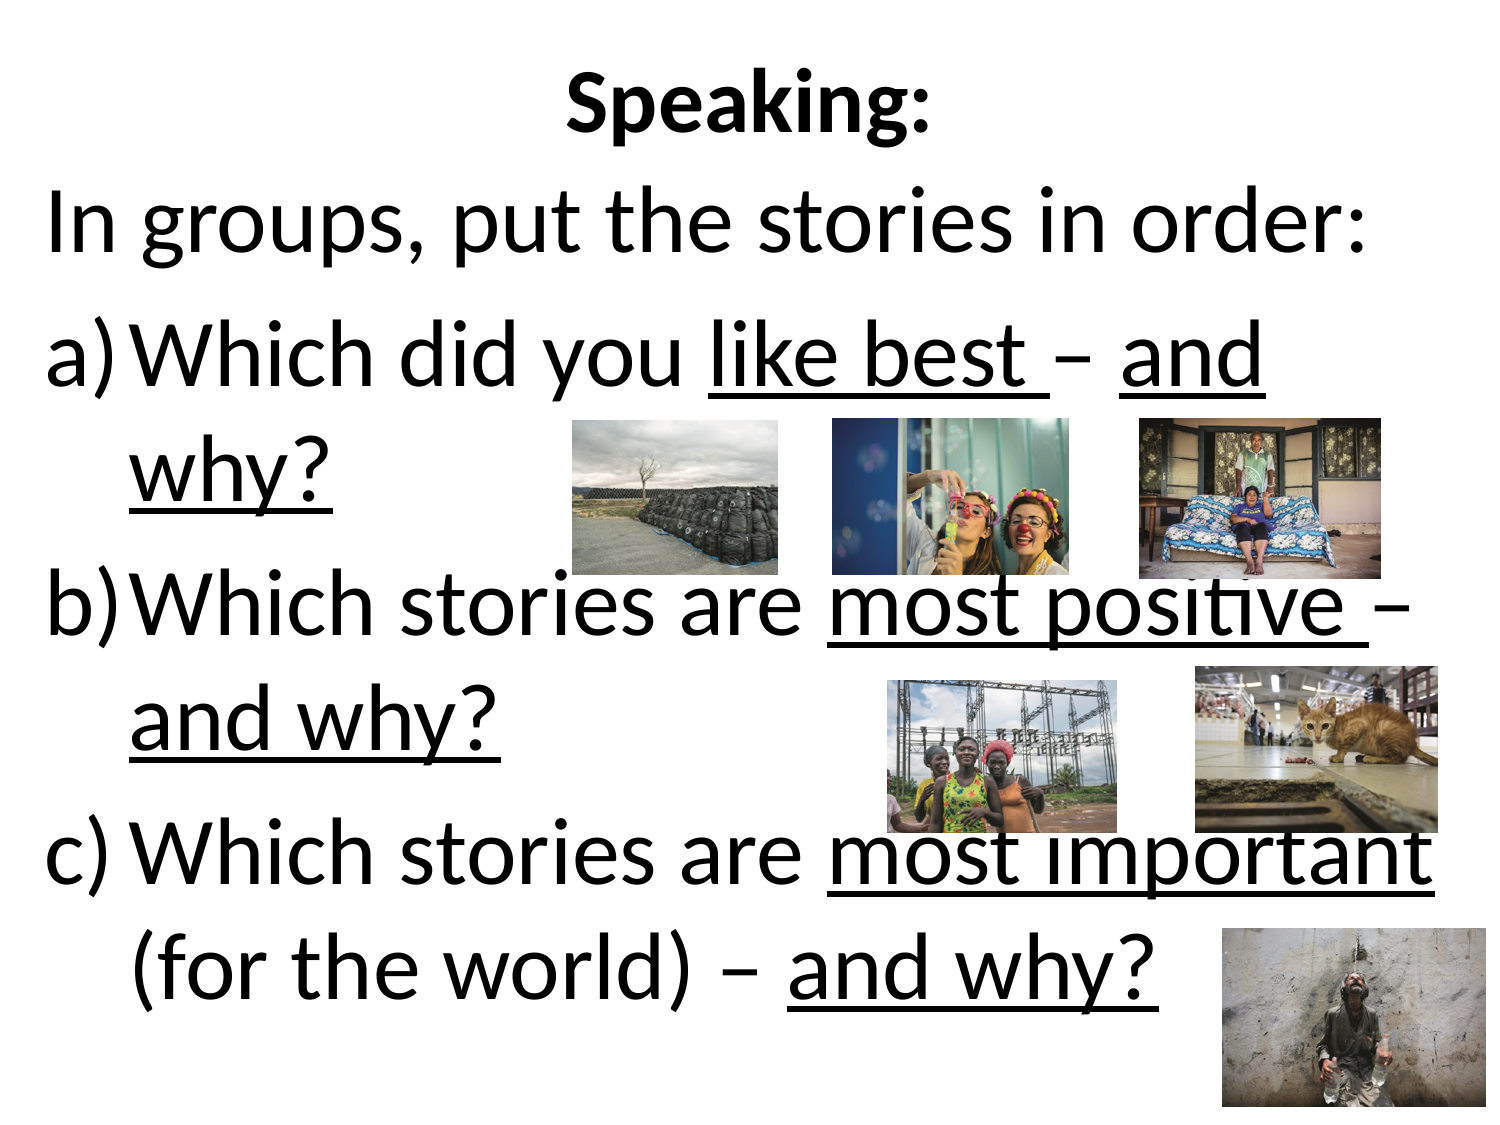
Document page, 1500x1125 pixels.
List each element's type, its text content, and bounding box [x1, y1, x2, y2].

list In groups, put the stories in order: Which did you like best – and why? Which stories are most positive – and why? Which stories are most important (for the world) – and why? [29, 149, 1471, 1094]
picture [887, 680, 1117, 834]
picture [832, 418, 1070, 576]
title Speaking: [75, 19, 1425, 149]
picture [1195, 666, 1438, 834]
picture [1139, 418, 1381, 579]
picture [1222, 928, 1486, 1108]
picture [572, 420, 778, 576]
